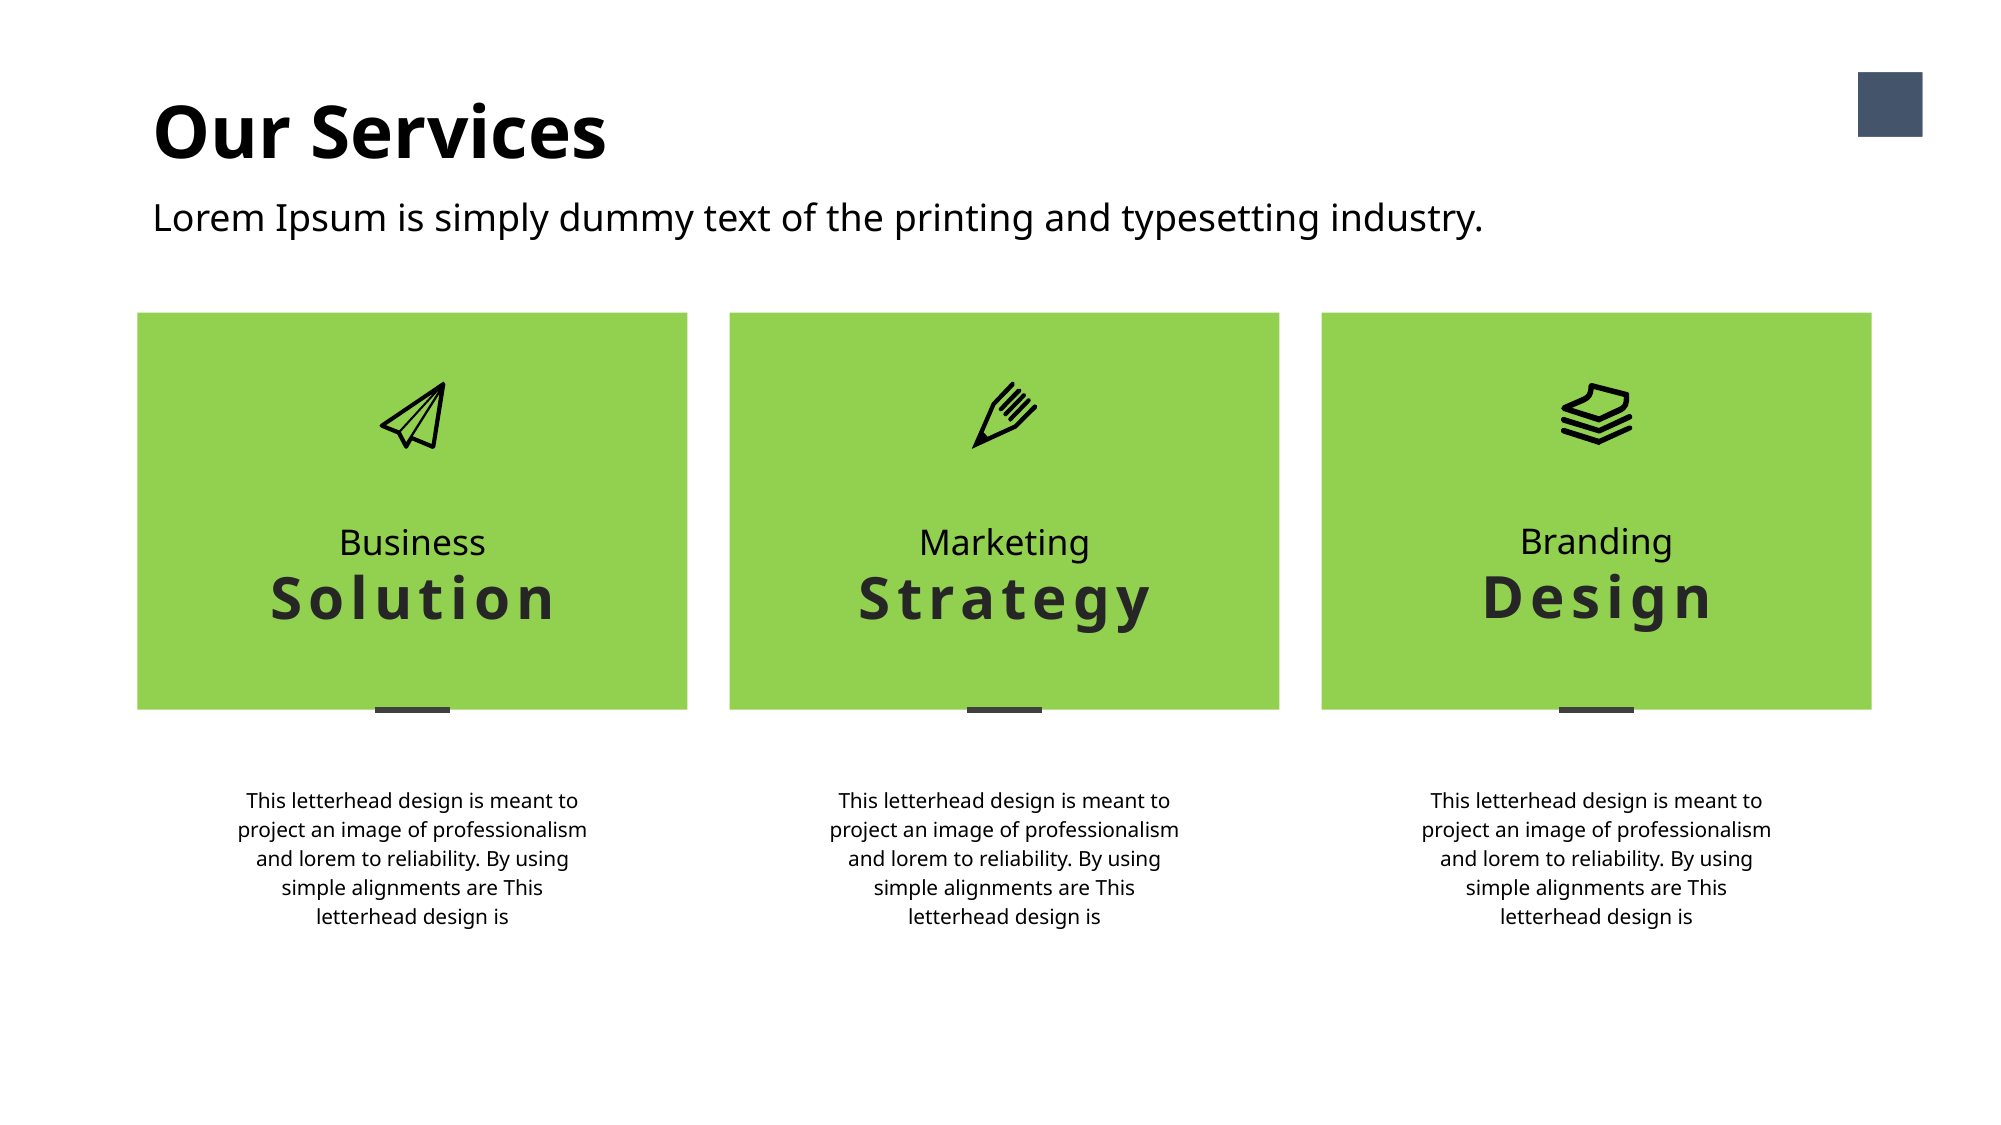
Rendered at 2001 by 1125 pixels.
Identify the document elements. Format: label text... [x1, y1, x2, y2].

text_box This letterhead design is meant to project an image of professionalism and lorem to reliability. By using simple alignments are This letterhead design is [236, 767, 589, 946]
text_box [1453, 382, 1740, 640]
text_box [1857, 71, 1924, 78]
title Our Services [137, 78, 1135, 186]
text_box This letterhead design is meant to project an image of professionalism and lorem to reliability. By using simple alignments are This letterhead design is [828, 767, 1181, 946]
text_box [1857, 130, 1924, 138]
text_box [830, 381, 1179, 641]
subtitle Lorem Ipsum is simply dummy text of the printing and typesetting industry. [137, 186, 1863, 227]
slide_number 7 [1854, 78, 1927, 130]
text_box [236, 381, 589, 641]
text_box [729, 311, 1281, 711]
text_box [1321, 311, 1873, 711]
text_box [136, 311, 688, 711]
text_box This letterhead design is meant to project an image of professionalism and lorem to reliability. By using simple alignments are This letterhead design is [1420, 767, 1773, 946]
